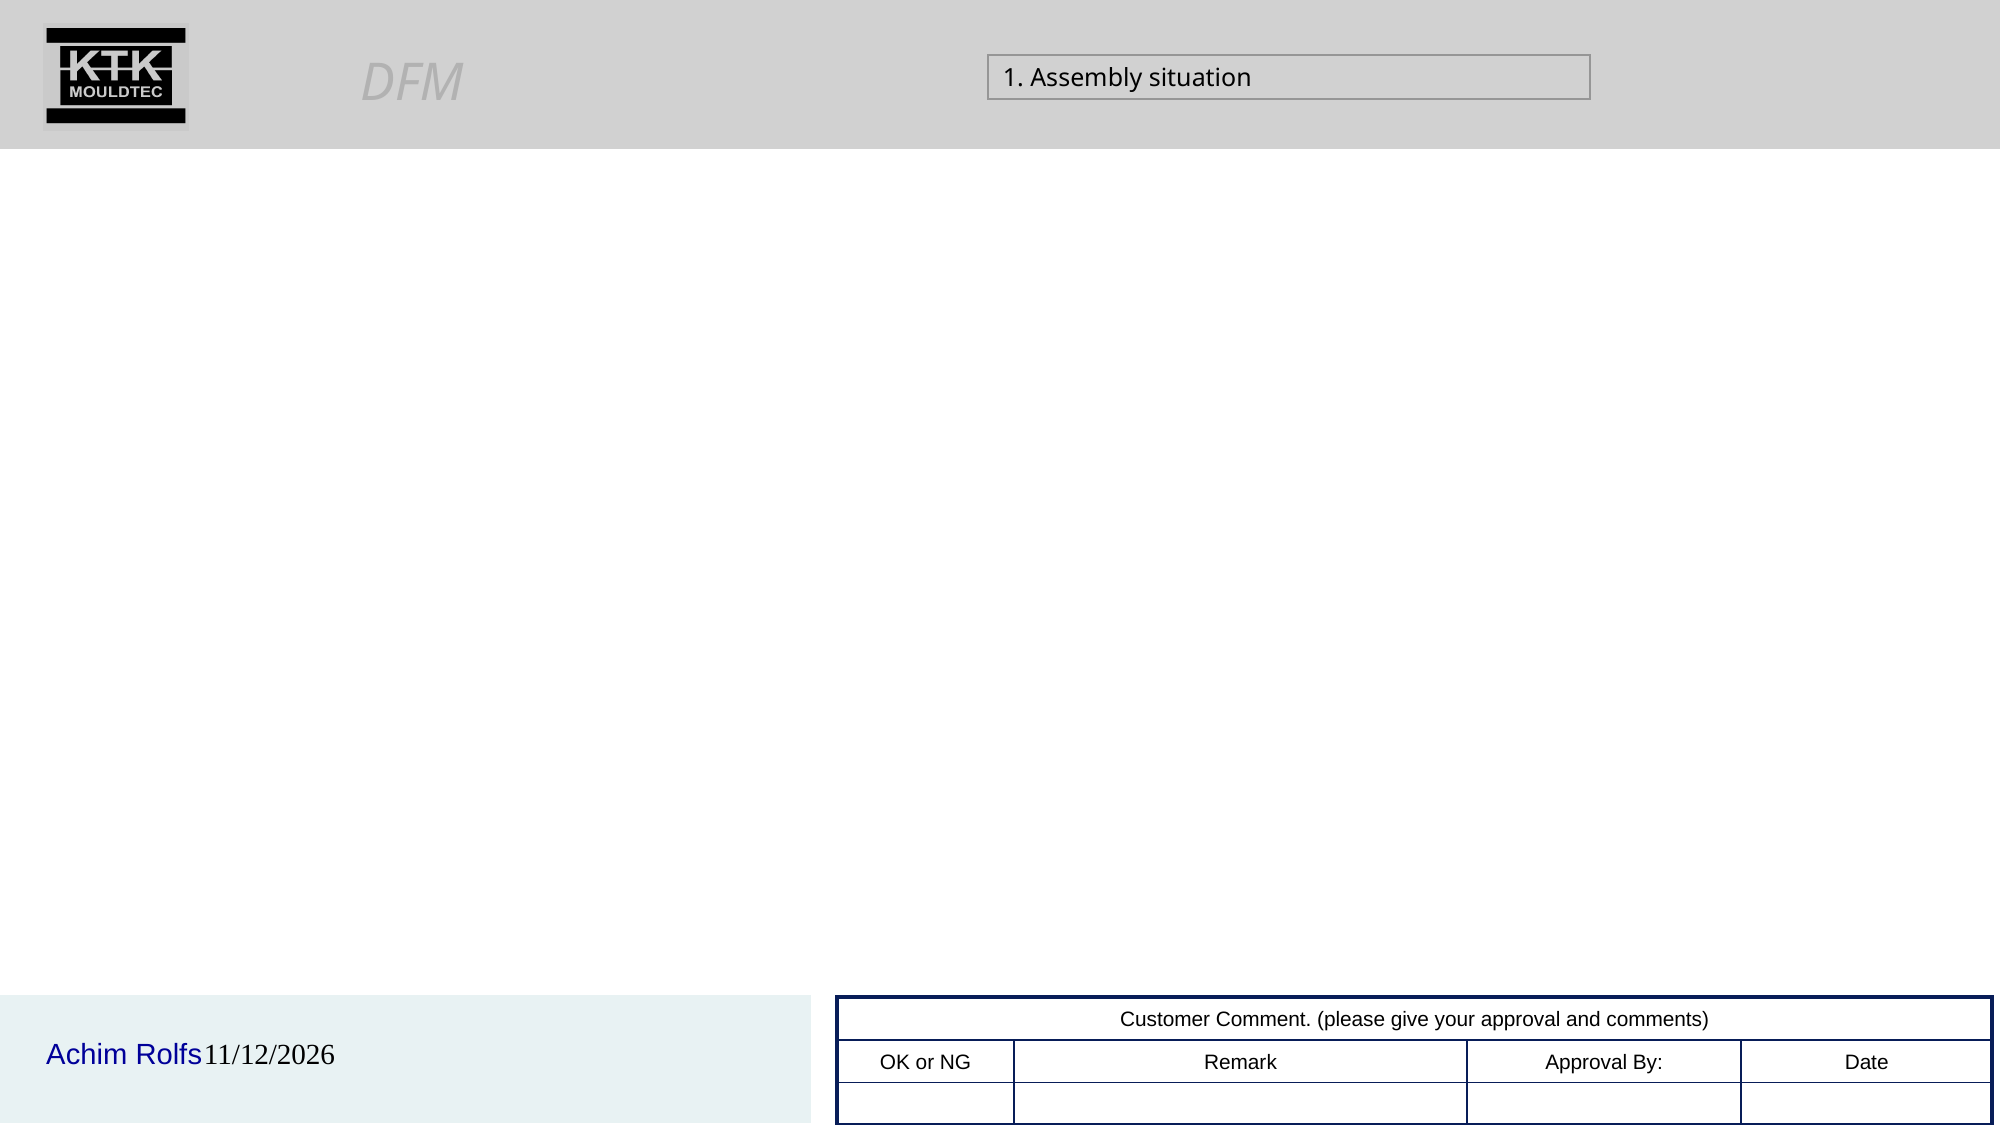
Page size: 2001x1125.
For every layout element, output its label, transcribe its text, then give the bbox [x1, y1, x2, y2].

slide_number [188, 1027, 433, 1106]
text_box 1. Assembly situation [988, 54, 1591, 100]
